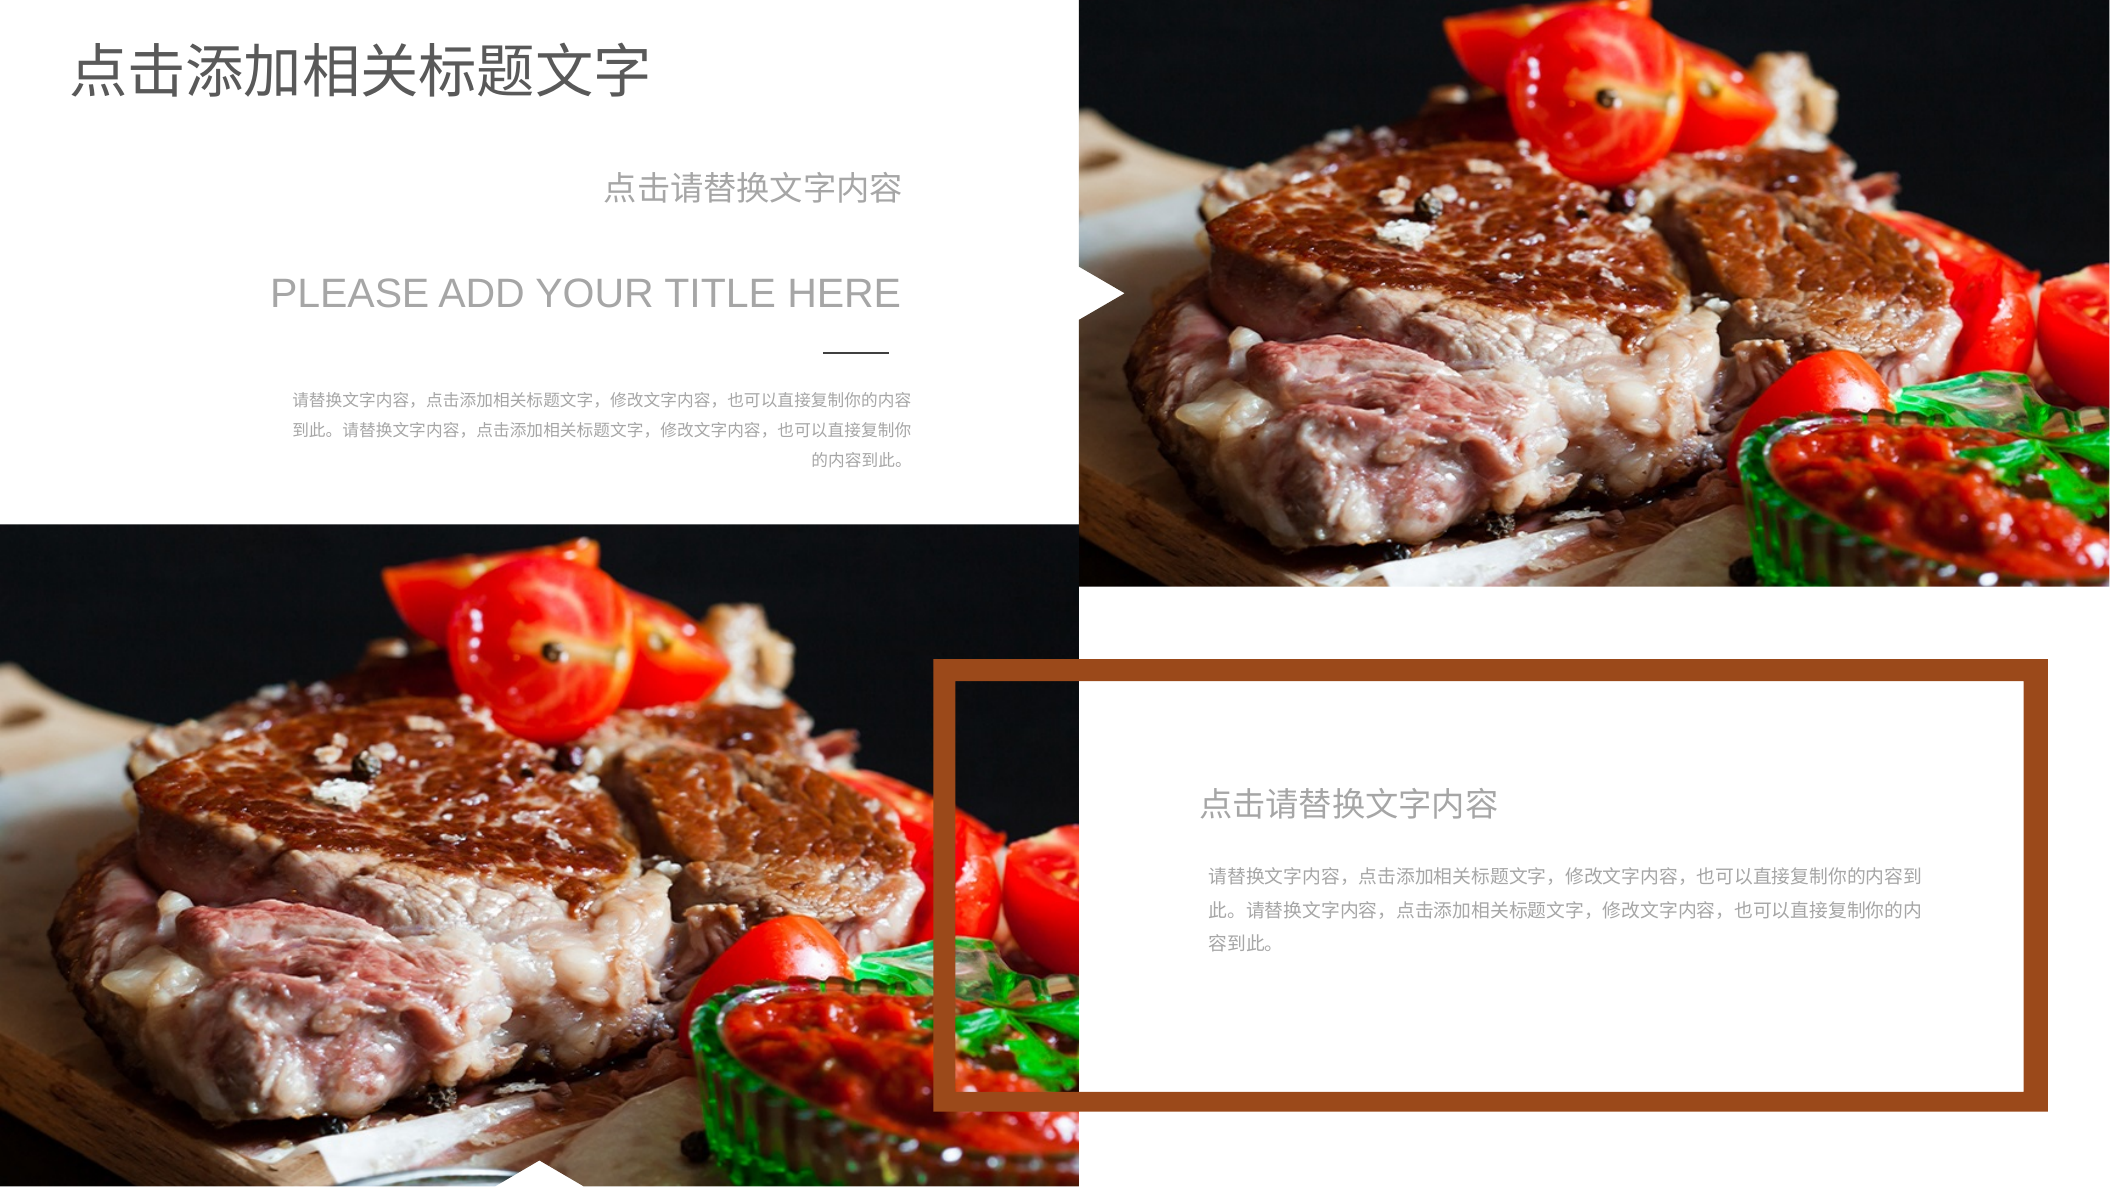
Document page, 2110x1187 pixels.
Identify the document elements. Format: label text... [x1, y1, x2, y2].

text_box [933, 659, 2048, 1112]
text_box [250, 139, 927, 476]
text_box 点击添加相关标题文字 [54, 26, 667, 112]
text_box [1077, 0, 2110, 588]
text_box [0, 523, 1080, 1187]
